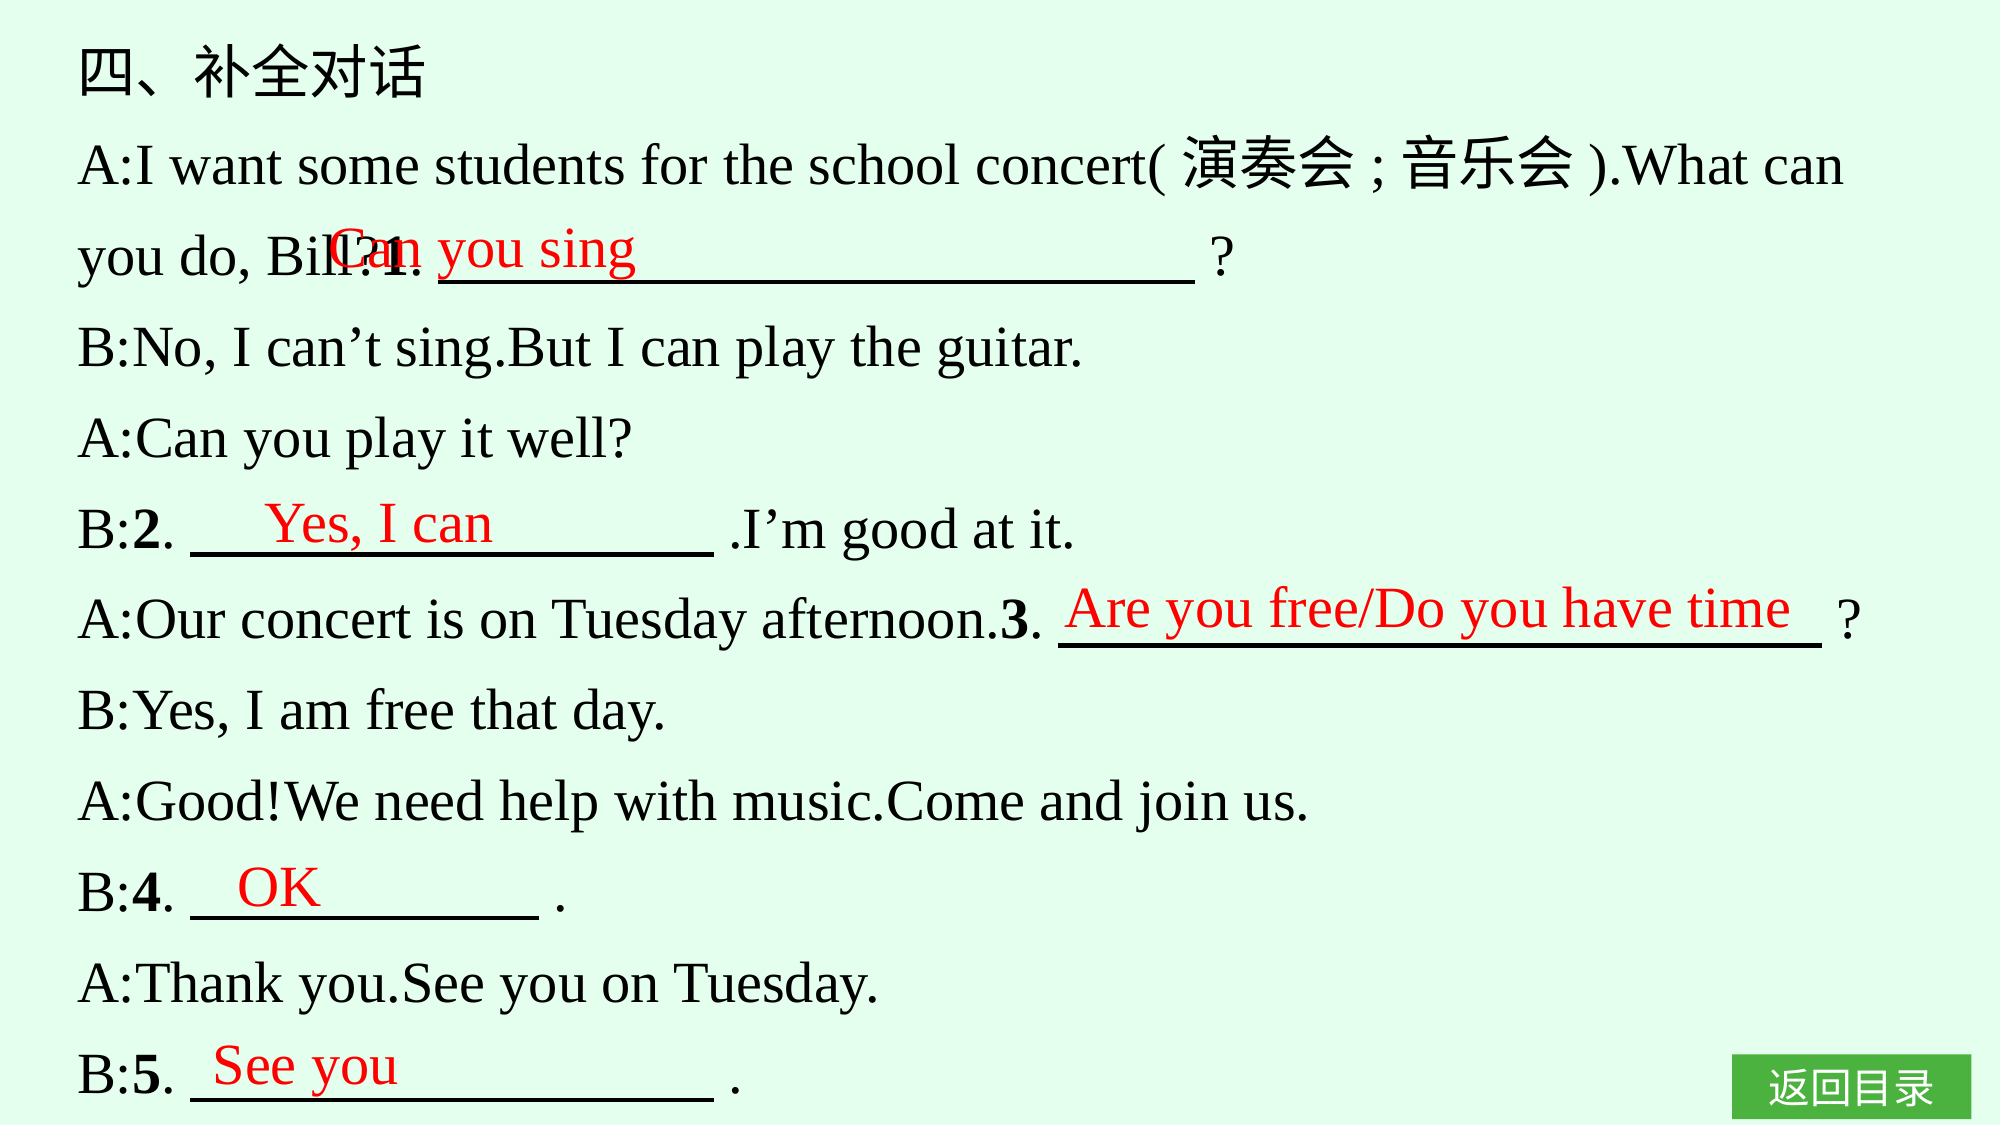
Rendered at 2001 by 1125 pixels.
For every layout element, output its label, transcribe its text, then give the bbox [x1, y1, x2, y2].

text_box OK [222, 826, 337, 926]
text_box 四、补全对话 A:I want some students for the school concert(演奏会;音乐会).What can you do, Bill?1. ? B:No, I can’t sing.But I can play the guitar. A:Can you play it well? B:2. .I’m good at it. A:Our concert is on Tuesday afternoon.3. ? B:Yes, I am free that day. A:Good!We need help with music.Come and join us. B:4. . A:Thank you.See you on Tuesday. B:5. . [62, 6, 1938, 1113]
text_box See you [198, 1004, 415, 1104]
text_box Yes, I can [250, 462, 509, 562]
text_box Are you free/Do you have time [1049, 548, 1807, 647]
text_box Can you sing [314, 187, 652, 287]
